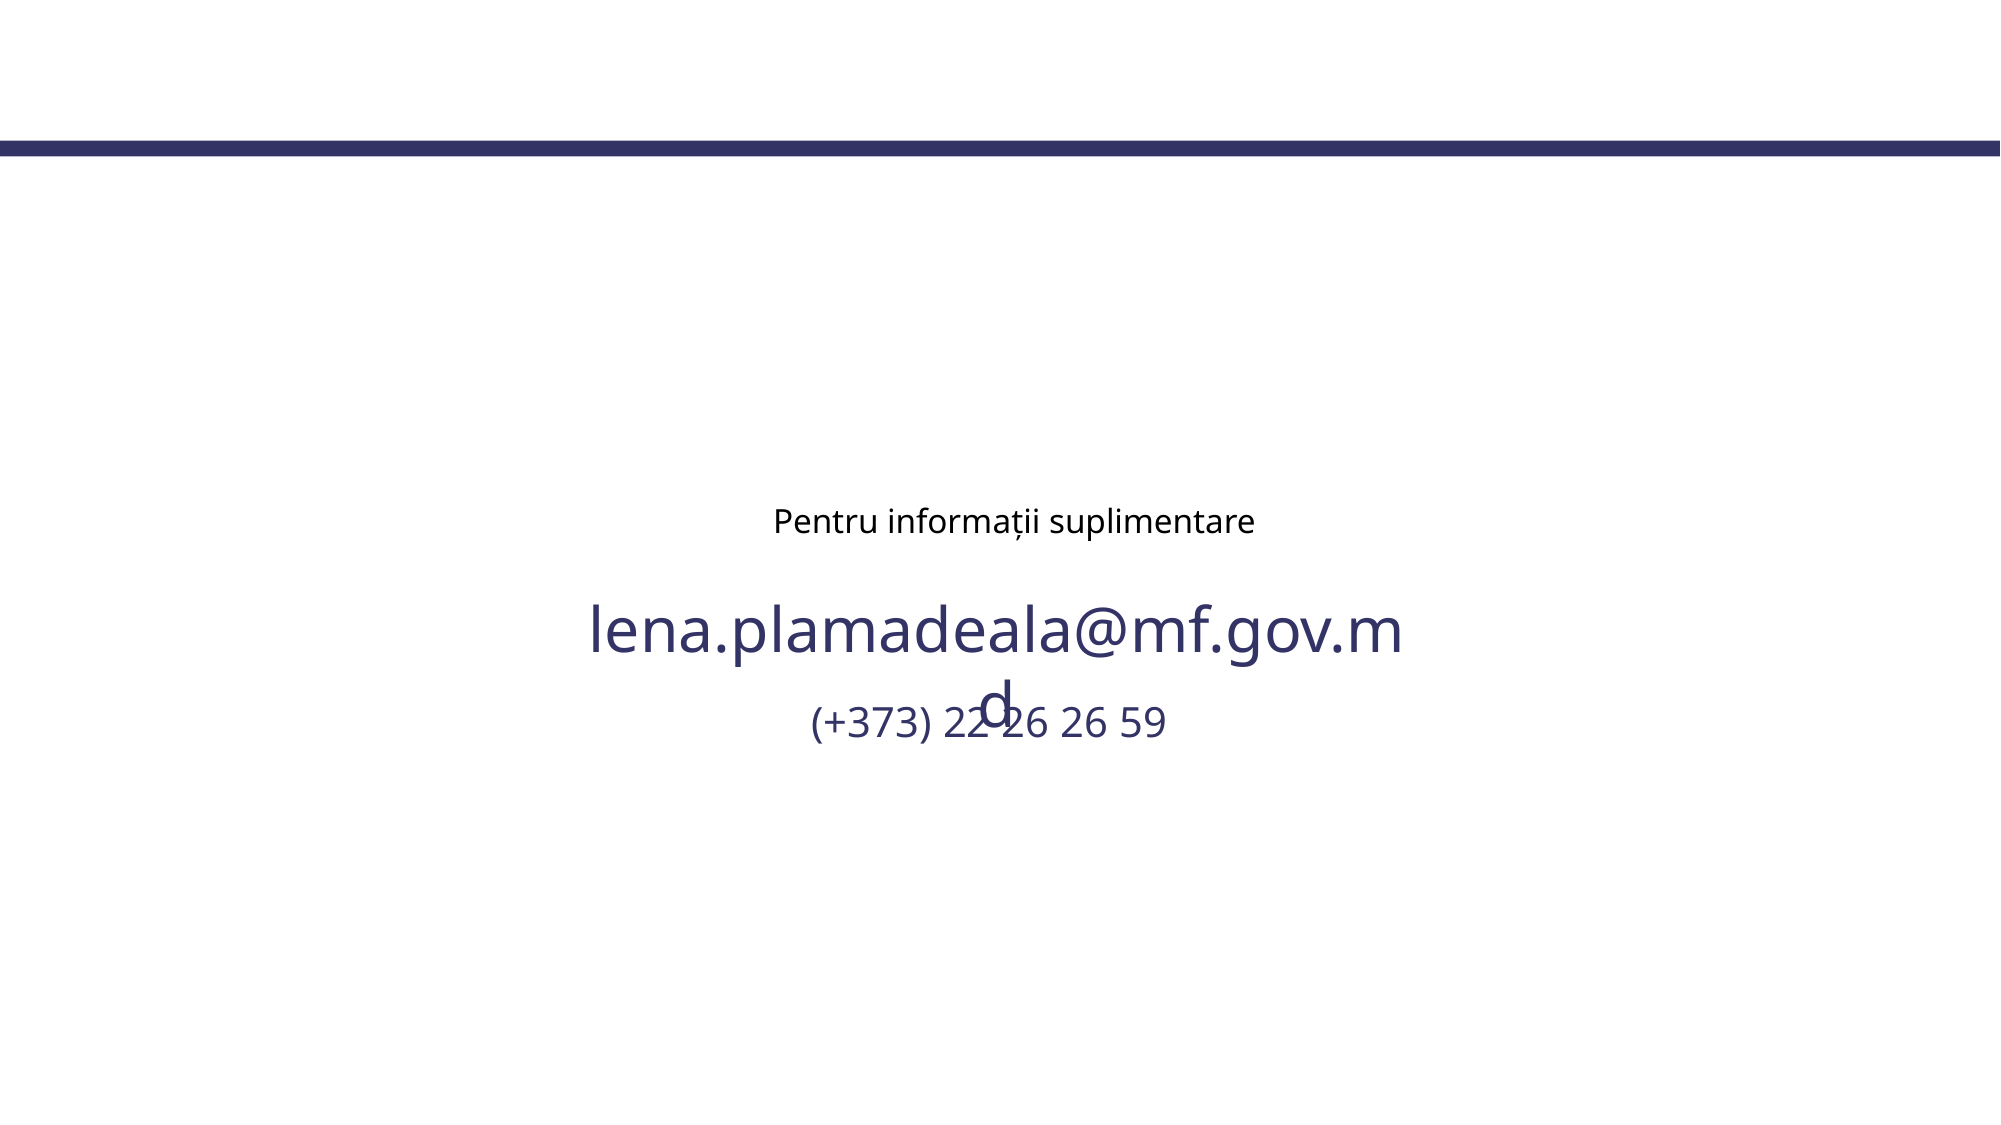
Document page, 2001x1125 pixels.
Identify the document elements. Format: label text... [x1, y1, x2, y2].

text_box lena.plamadeala@mf.gov.md [564, 583, 1430, 748]
text_box Pentru informații suplimentare [758, 493, 1271, 548]
text_box (+373) 22 26 26 59 [614, 688, 1365, 754]
